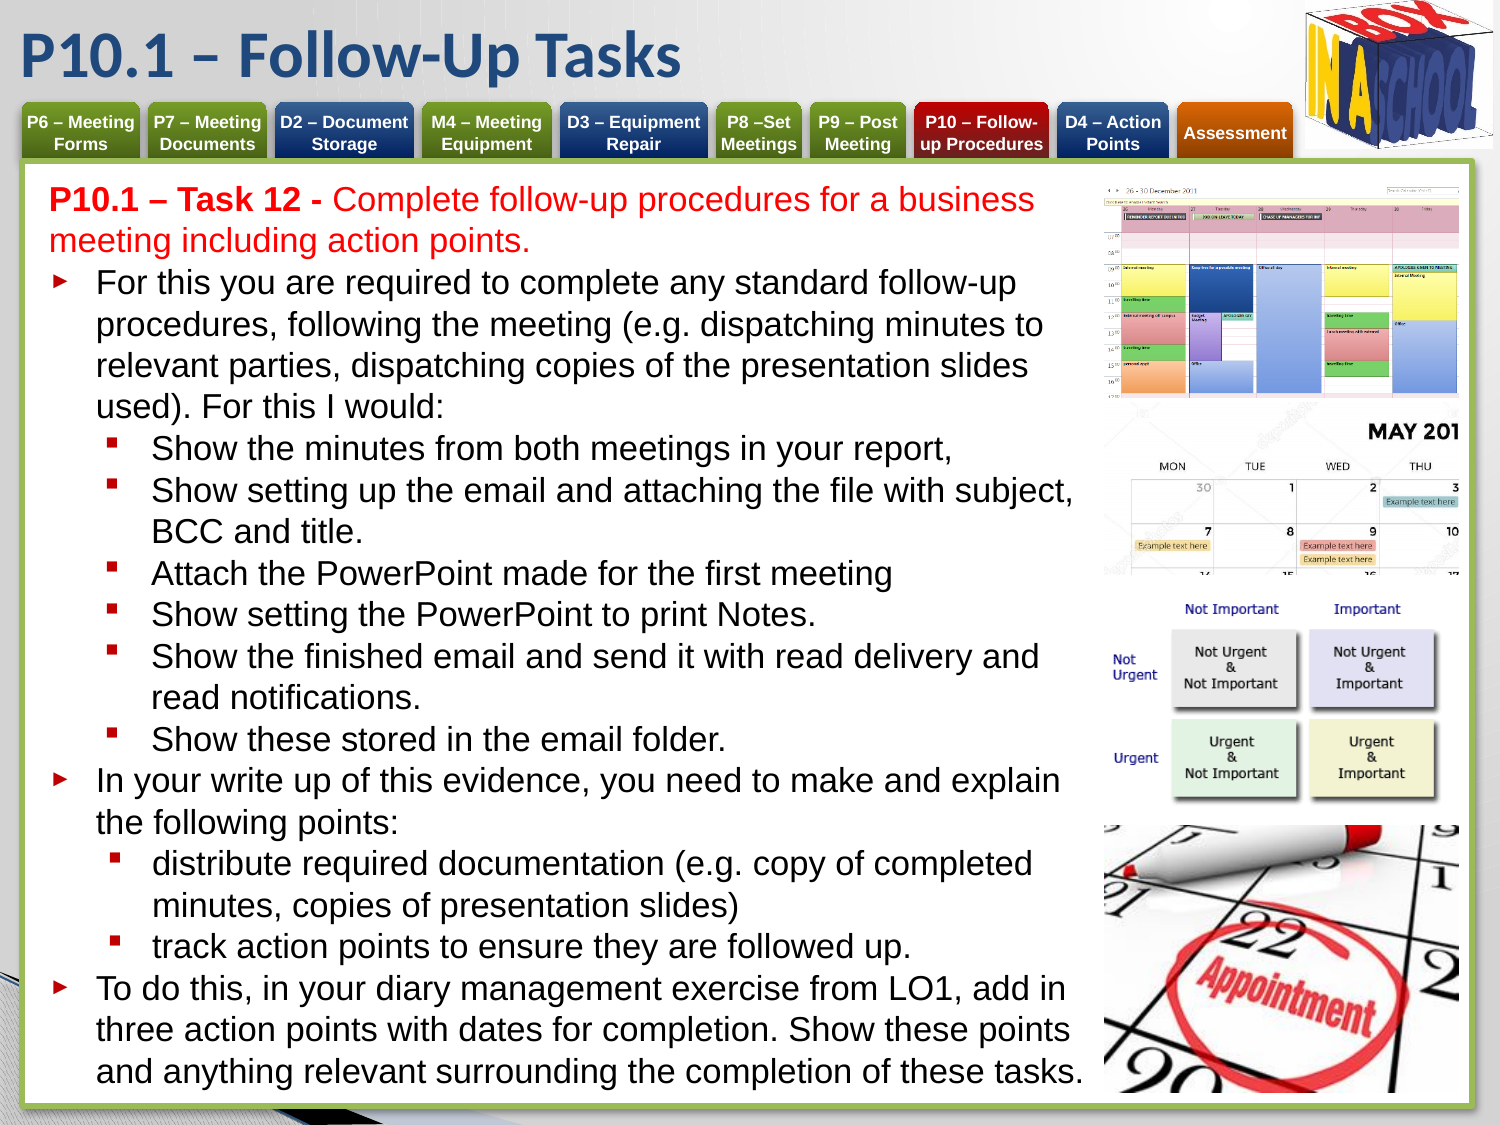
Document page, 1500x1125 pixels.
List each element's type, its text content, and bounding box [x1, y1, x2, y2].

picture [281, 1114, 303, 1125]
picture [1104, 184, 1459, 399]
picture [1104, 825, 1459, 1093]
text_box P10.1 – Task 12 - Complete follow-up procedures for a business meeting including action points. For this you are required to complete any standard follow-up procedures, following the meeting (e.g. dispatching minutes to relevant parties, dispatching copies of the presentation slides used). For this I would: Show the minutes from both meetings in your report, Show setting up the email and attaching the file with subject, BCC and title. Attach the PowerPoint made for the first meeting Show setting the PowerPoint to print Notes. Show the finished email and send it with read delivery and read notifications. Show these stored in the email folder. In your write up of this evidence, you need to make and explain the following points: distribute required documentation (e.g. copy of completed minutes, copies of presentation slides) track action points to ensure they are followed up. To do this, in your diary management exercise from LO1, add in three action points with dates for completion. Show these points and anything relevant surrounding the completion of these tasks. [34, 169, 1105, 1098]
picture [1305, 0, 1494, 149]
title P10.1 – Follow-Up Tasks [5, 0, 1270, 102]
picture [1104, 591, 1459, 811]
picture [1104, 402, 1459, 575]
